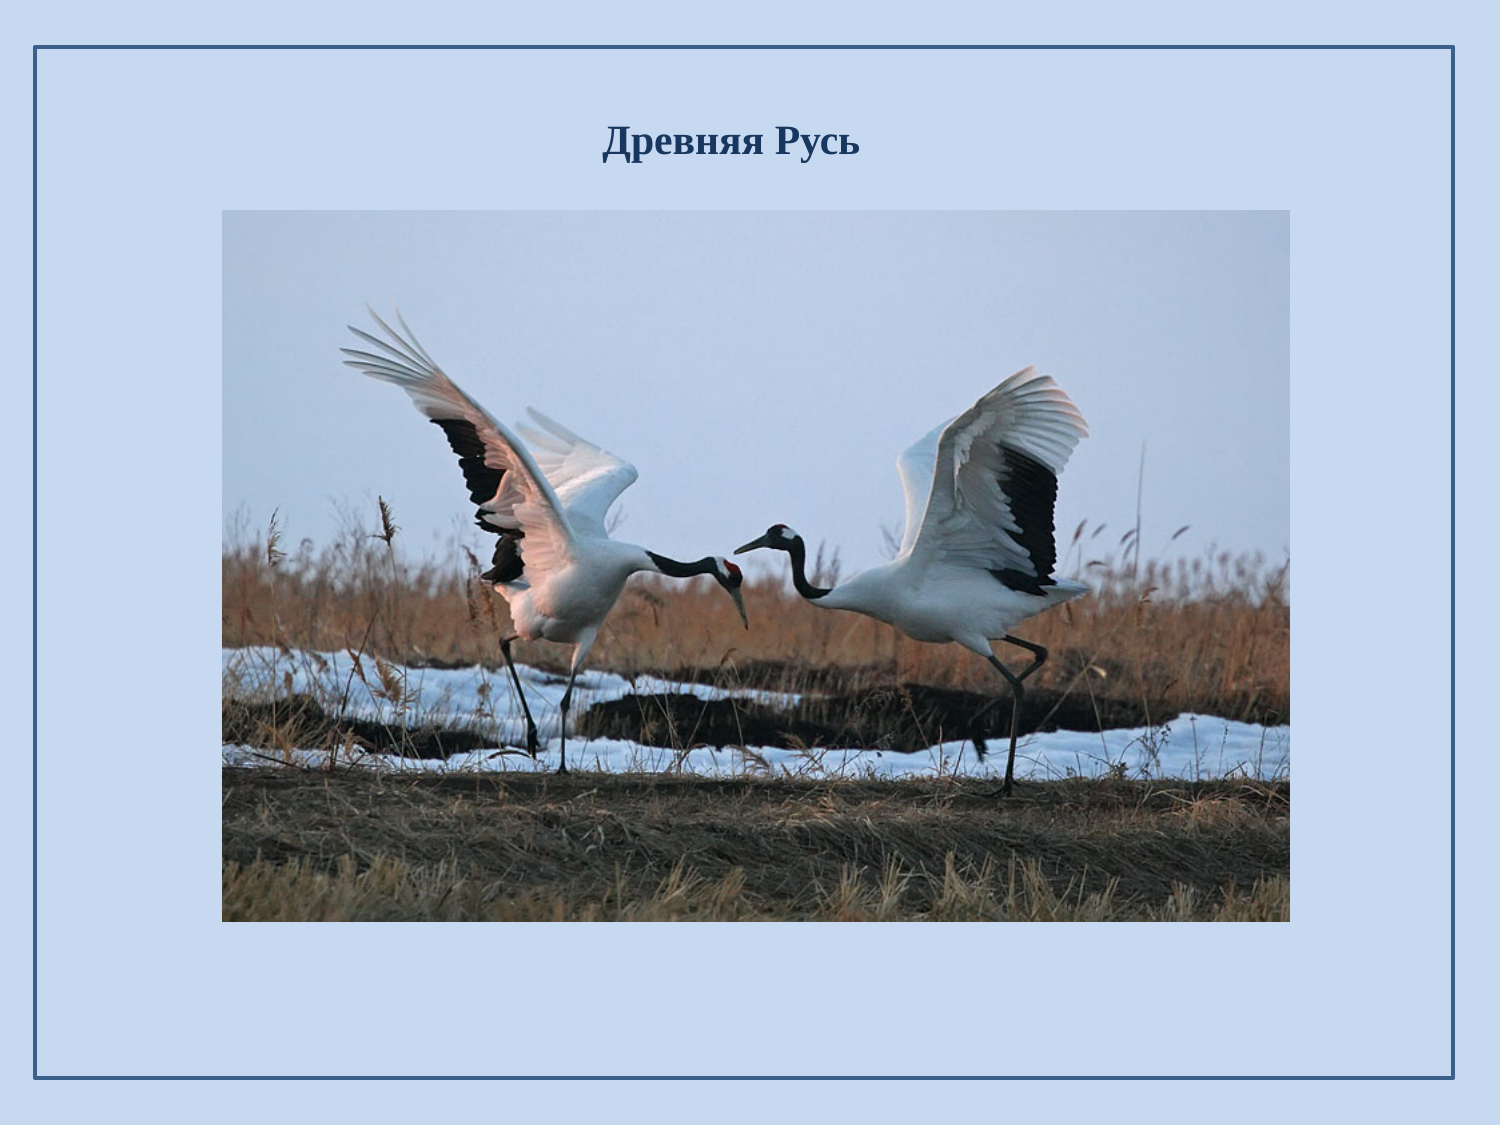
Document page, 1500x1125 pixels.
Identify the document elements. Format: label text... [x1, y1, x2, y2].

text_box Древняя Русь [587, 105, 876, 171]
picture [222, 210, 1290, 922]
text_box [33, 45, 1455, 1080]
